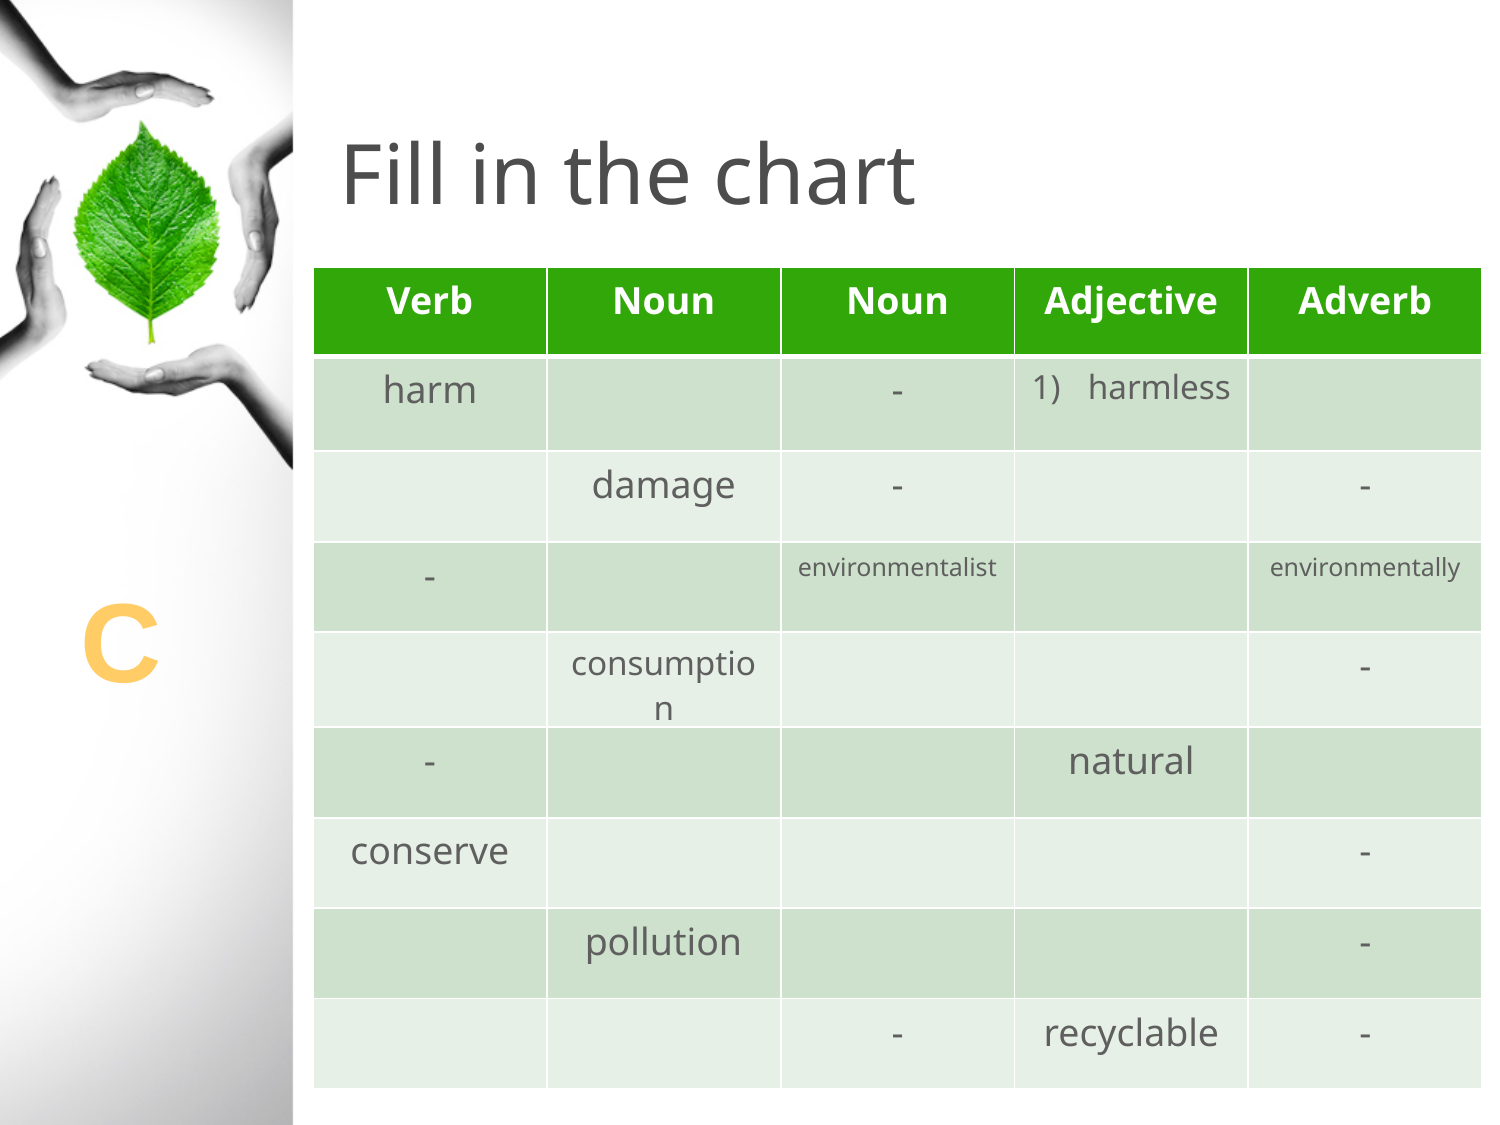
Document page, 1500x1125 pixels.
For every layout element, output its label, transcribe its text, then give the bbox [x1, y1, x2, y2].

table_cell [782, 633, 1014, 726]
picture [0, 0, 1500, 1125]
table_cell [1015, 452, 1247, 541]
table_cell harm [314, 359, 546, 450]
table_cell [314, 999, 546, 1088]
table_cell - [782, 359, 1014, 450]
table_cell [1015, 543, 1247, 631]
table_header Adjective [1015, 268, 1247, 354]
table_cell [548, 999, 780, 1088]
table_cell [1249, 728, 1481, 817]
table_cell [1249, 359, 1481, 450]
table_cell [782, 728, 1014, 817]
table_cell - [1249, 452, 1481, 541]
table_cell - [314, 543, 546, 631]
table_cell [548, 359, 780, 450]
table_cell - [1249, 819, 1481, 907]
table_header Verb [314, 268, 546, 354]
table_cell [782, 819, 1014, 907]
table_cell - [1249, 909, 1481, 998]
table_cell damage [548, 452, 780, 541]
table_cell - [314, 728, 546, 817]
table_cell [314, 633, 546, 726]
table_cell [1015, 819, 1247, 907]
title Fill in the chart [324, 112, 1463, 230]
table_cell - [782, 452, 1014, 541]
table_cell [548, 543, 780, 631]
table_cell harmless [1015, 359, 1247, 450]
text_box C [65, 562, 177, 713]
table_cell recyclable [1015, 999, 1247, 1088]
table_cell [782, 909, 1014, 998]
table_cell conserve [314, 819, 546, 907]
table_cell [548, 819, 780, 907]
table_header Adverb [1249, 268, 1481, 354]
table_cell - [1249, 999, 1481, 1088]
table_cell [1015, 633, 1247, 726]
table_cell [314, 452, 546, 541]
table_cell [1015, 909, 1247, 998]
table_cell - [1249, 633, 1481, 726]
table_cell environmentally [1249, 543, 1481, 631]
table_header Noun [782, 268, 1014, 354]
table_cell natural [1015, 728, 1247, 817]
table_cell [314, 909, 546, 998]
table_cell - [782, 999, 1014, 1088]
table_header Noun [548, 268, 780, 354]
table_cell [548, 728, 780, 817]
table_cell environmentalist [782, 543, 1014, 631]
table_cell pollution [548, 909, 780, 998]
table_cell consumption [548, 633, 780, 726]
